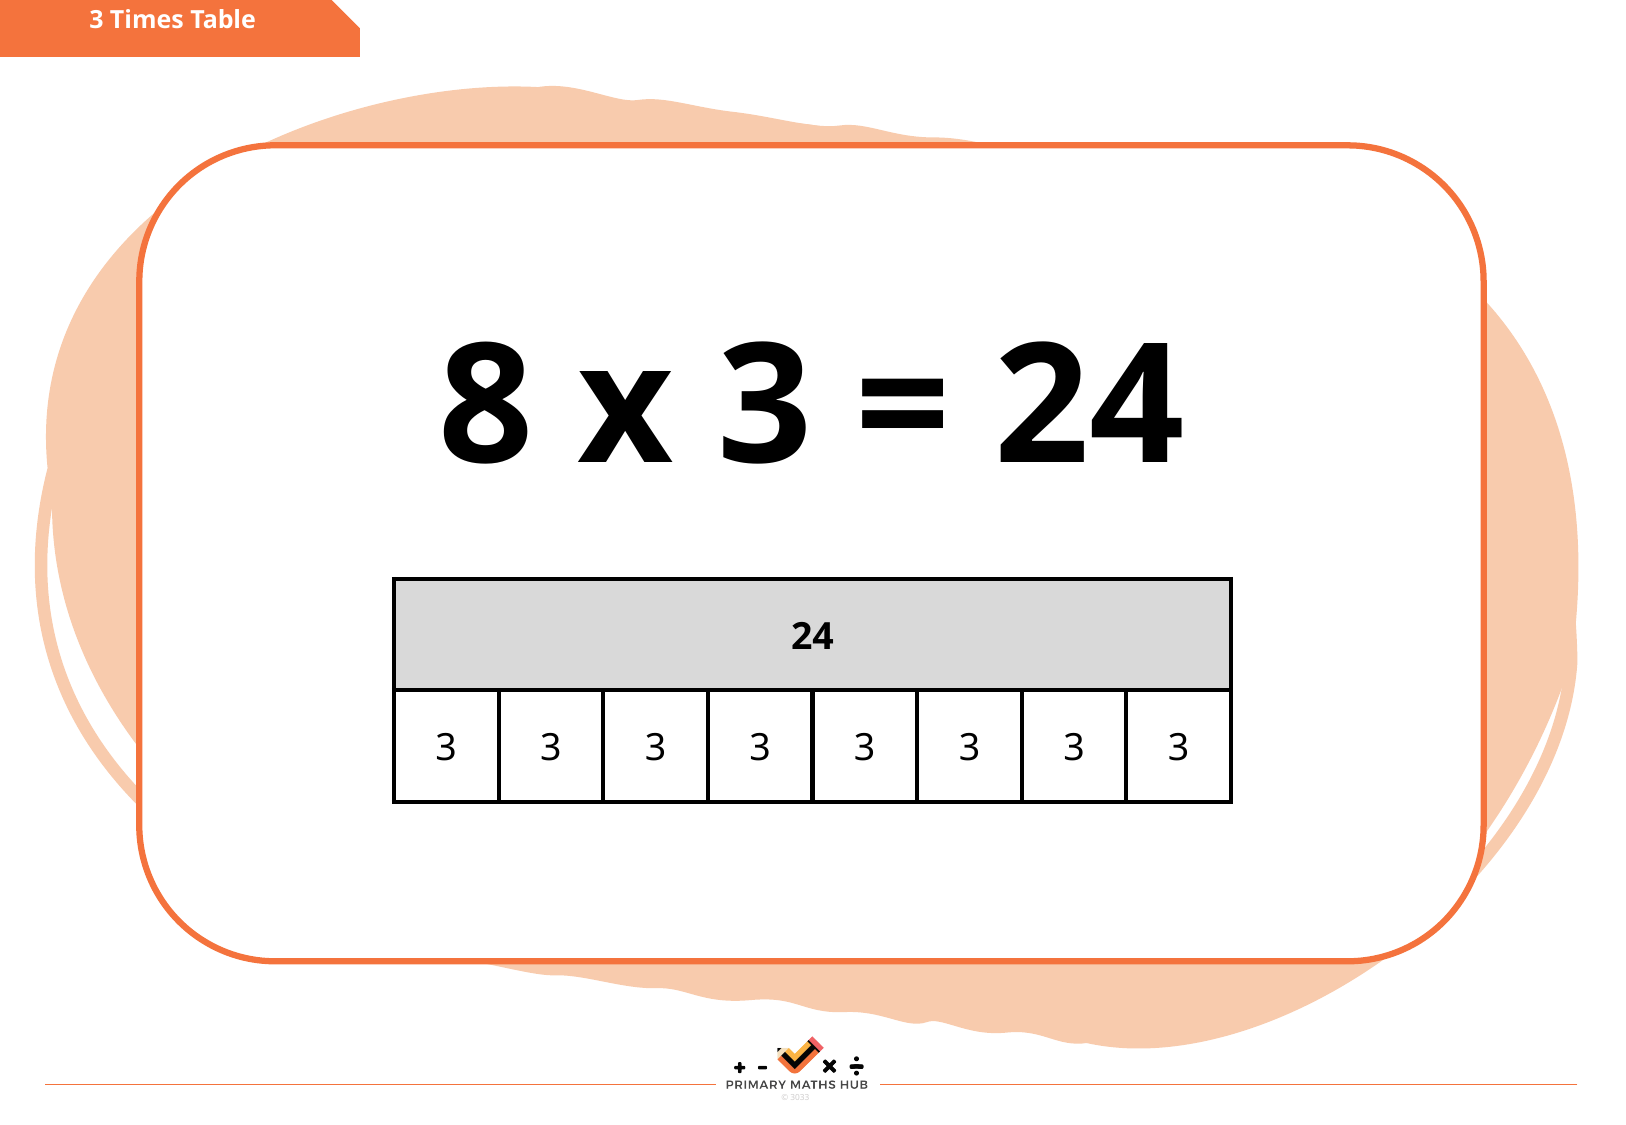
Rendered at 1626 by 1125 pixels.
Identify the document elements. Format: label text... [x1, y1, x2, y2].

text_box 3 Times Table [0, 0, 361, 58]
table_cell 3 [501, 692, 601, 800]
text_box [1479, 300, 1579, 867]
table_cell 3 [1024, 692, 1124, 800]
table_header 24 [396, 581, 1229, 688]
text_box 8 x 3 = 24 [140, 288, 1485, 503]
text_box [273, 91, 956, 144]
text_box [39, 214, 155, 799]
picture [722, 1034, 872, 1094]
text_box © 3033 [720, 1084, 870, 1110]
text_box [496, 960, 1374, 1044]
table_cell 3 [815, 692, 915, 800]
table_cell 3 [1128, 692, 1229, 800]
table_cell 3 [919, 692, 1020, 800]
table_cell 3 [710, 692, 810, 800]
table_cell 3 [605, 692, 706, 800]
text_box [138, 144, 1485, 963]
table_cell 3 [396, 692, 497, 800]
